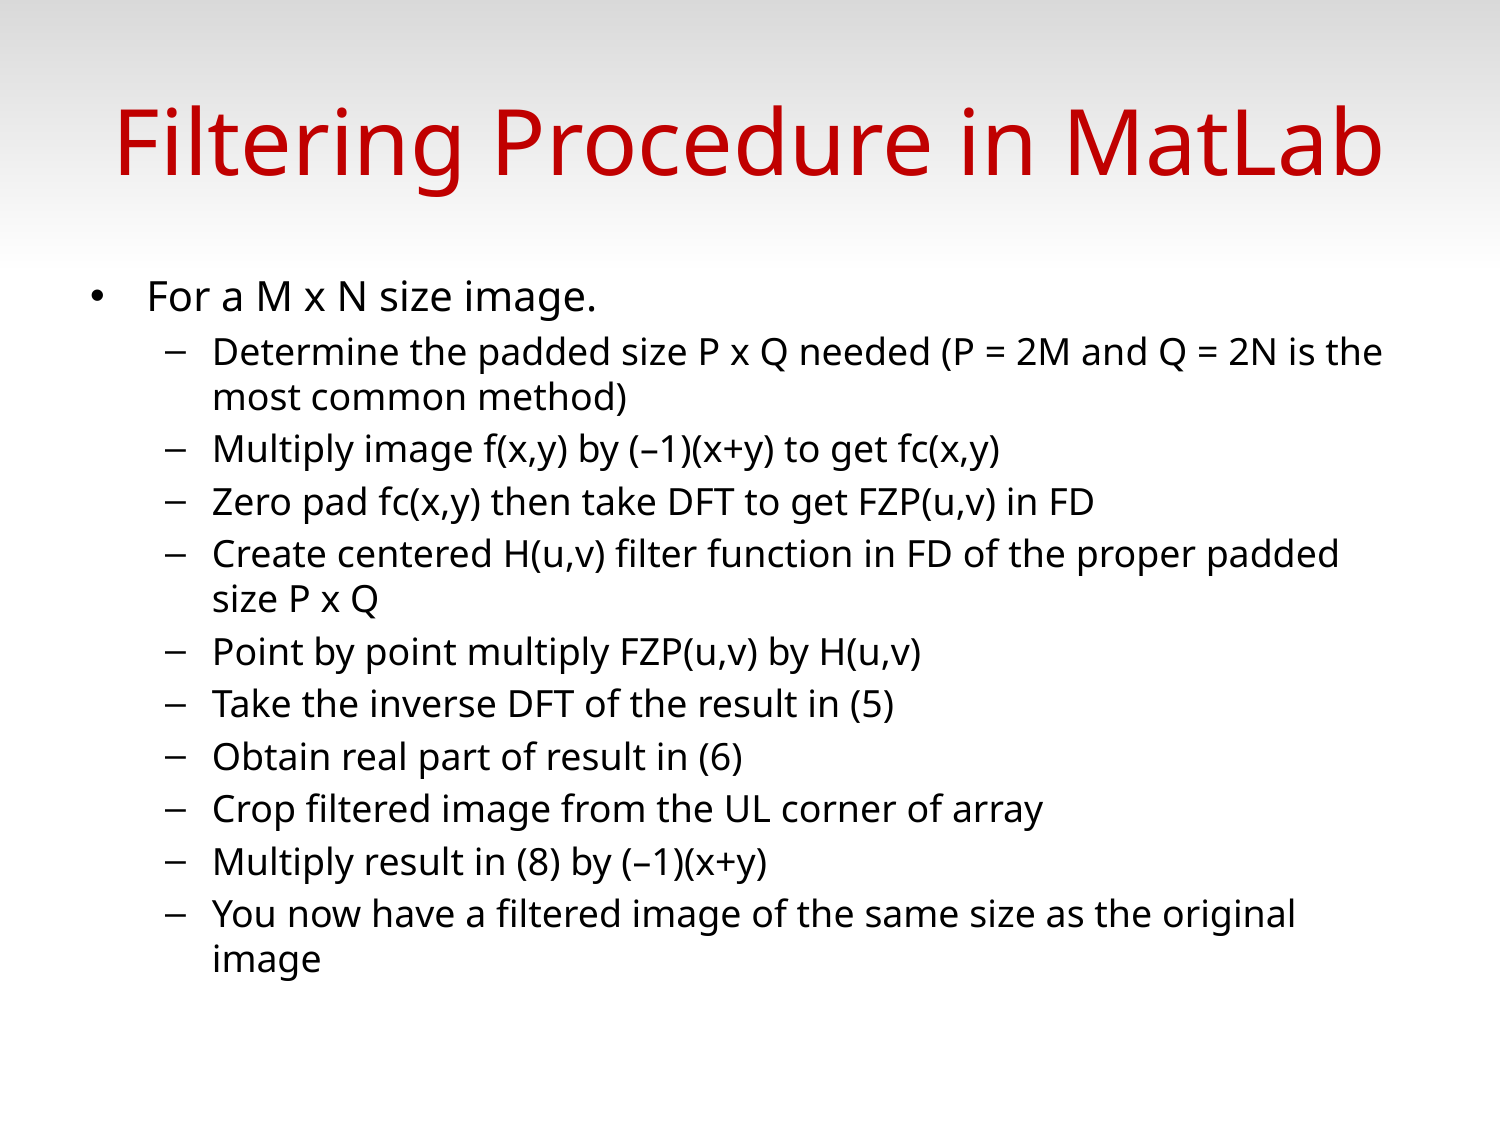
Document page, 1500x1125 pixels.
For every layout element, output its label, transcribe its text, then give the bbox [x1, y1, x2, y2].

title Filtering Procedure in MatLab [75, 45, 1425, 233]
list For a M x N size image. Determine the padded size P x Q needed (P = 2M and Q = 2N is the most common method) Multiply image f(x,y) by (–1)(x+y) to get fc(x,y) Zero pad fc(x,y) then take DFT to get FZP(u,v) in FD Create centered H(u,v) filter function in FD of the proper padded size P x Q Point by point multiply FZP(u,v) by H(u,v) Take the inverse DFT of the result in (5) Obtain real part of result in (6) Crop filtered image from the UL corner of array Multiply result in (8) by (–1)(x+y) You now have a filtered image of the same size as the original image [75, 262, 1425, 1005]
